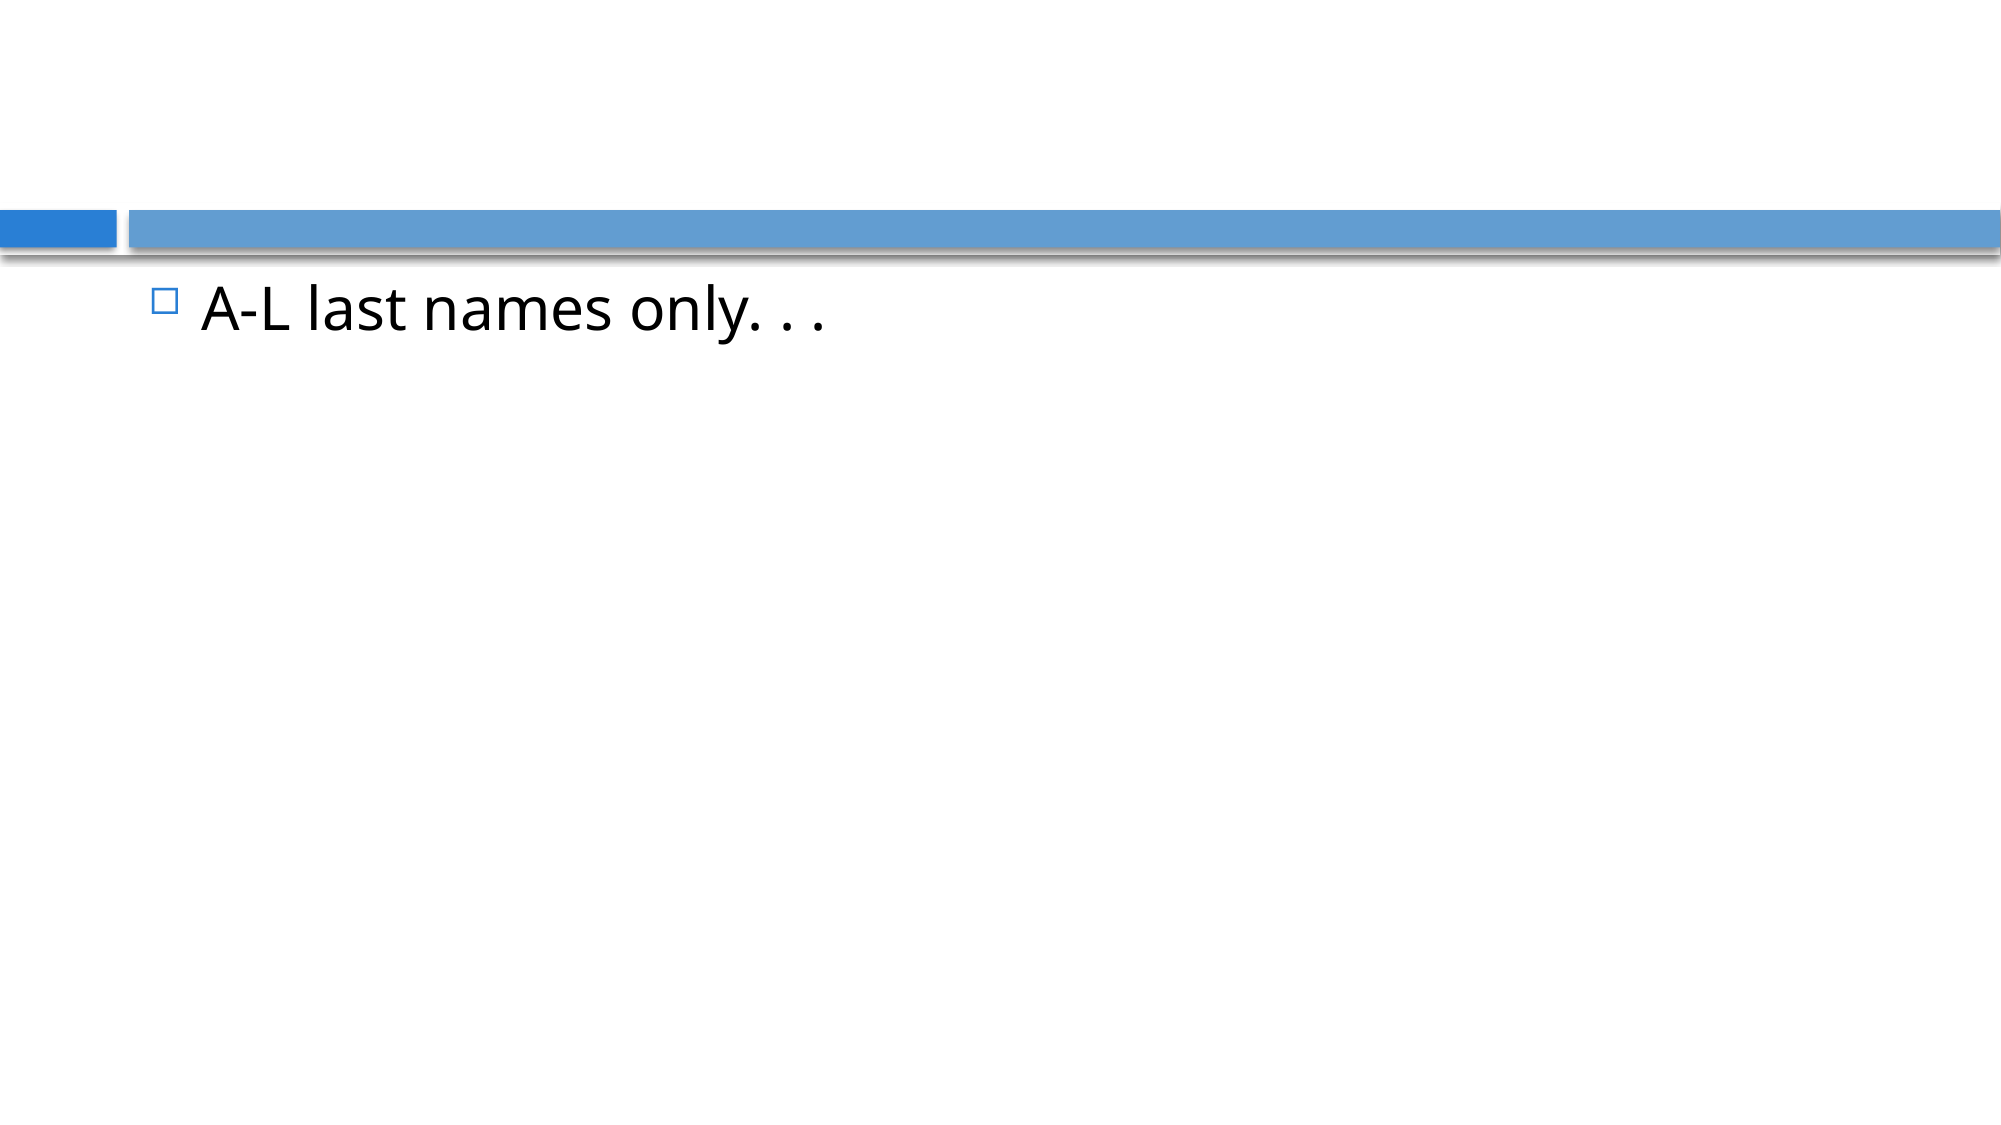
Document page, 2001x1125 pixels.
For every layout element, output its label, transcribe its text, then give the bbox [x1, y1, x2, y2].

list A-L last names only. . . [133, 262, 1918, 1000]
